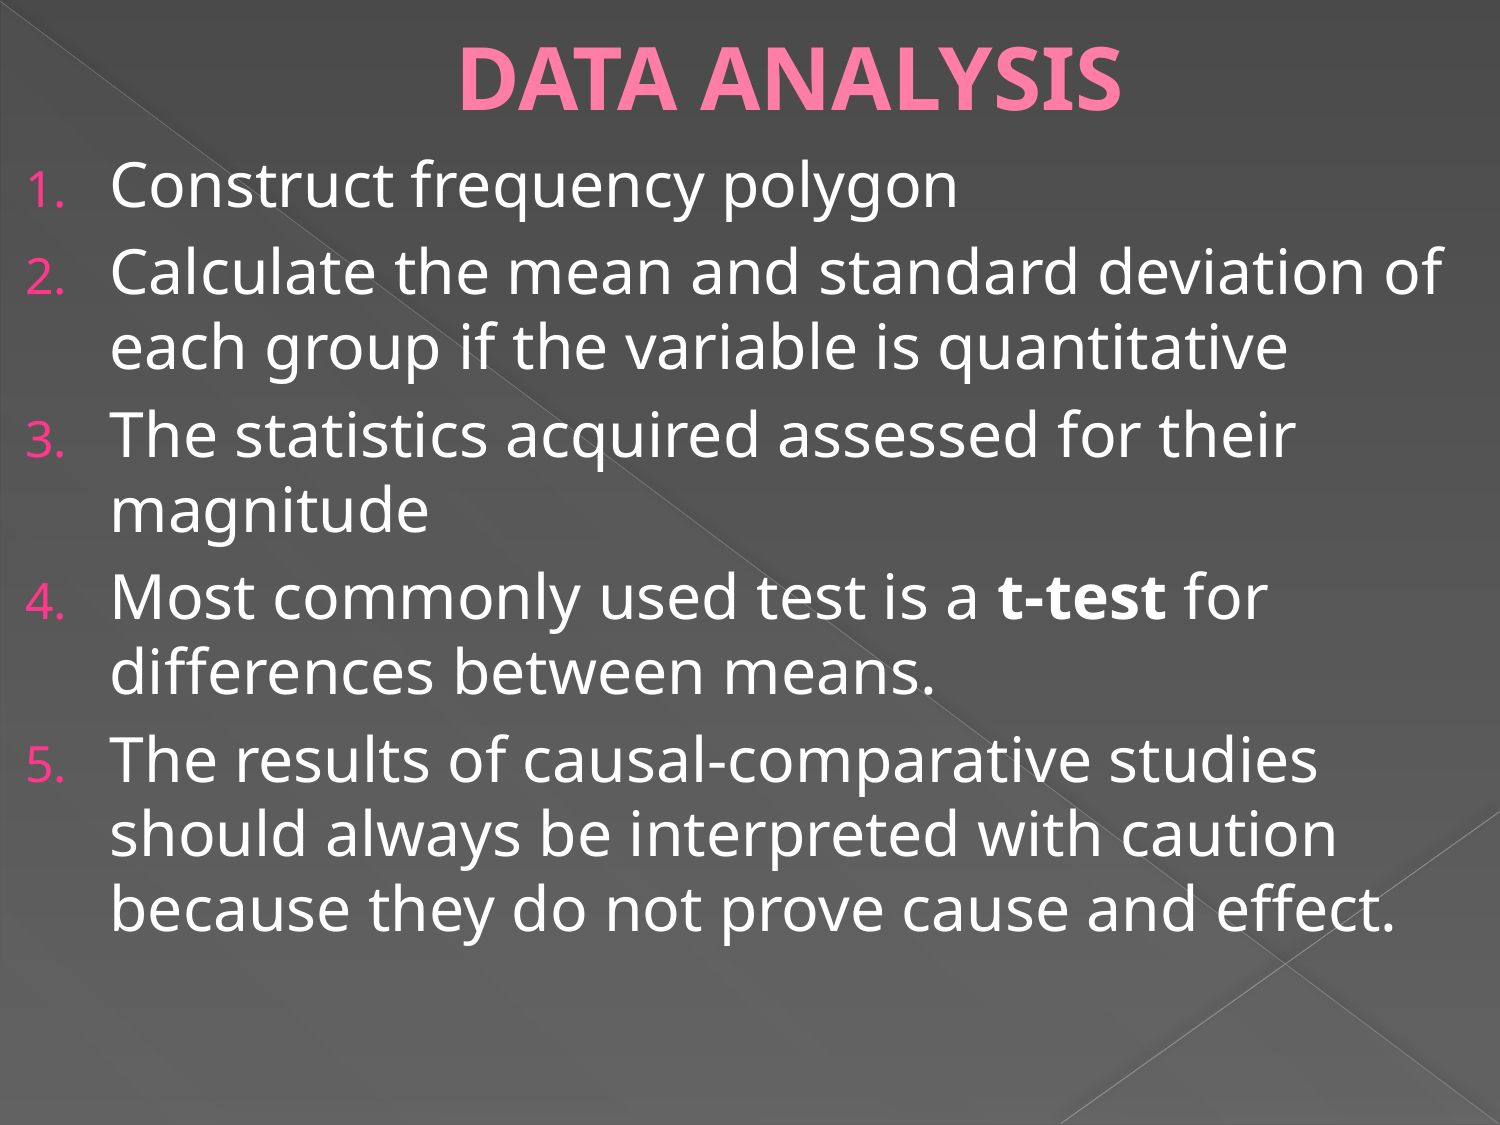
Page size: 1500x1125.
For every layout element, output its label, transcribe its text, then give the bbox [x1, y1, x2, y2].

list Construct frequency polygon Calculate the mean and standard deviation of each group if the variable is quantitative The statistics acquired assessed for their magnitude Most commonly used test is a t-test for differences between means. The results of causal-comparative studies should always be interpreted with caution because they do not prove cause and effect. [0, 137, 1500, 1125]
title DATA ANALYSIS [0, 0, 1500, 137]
